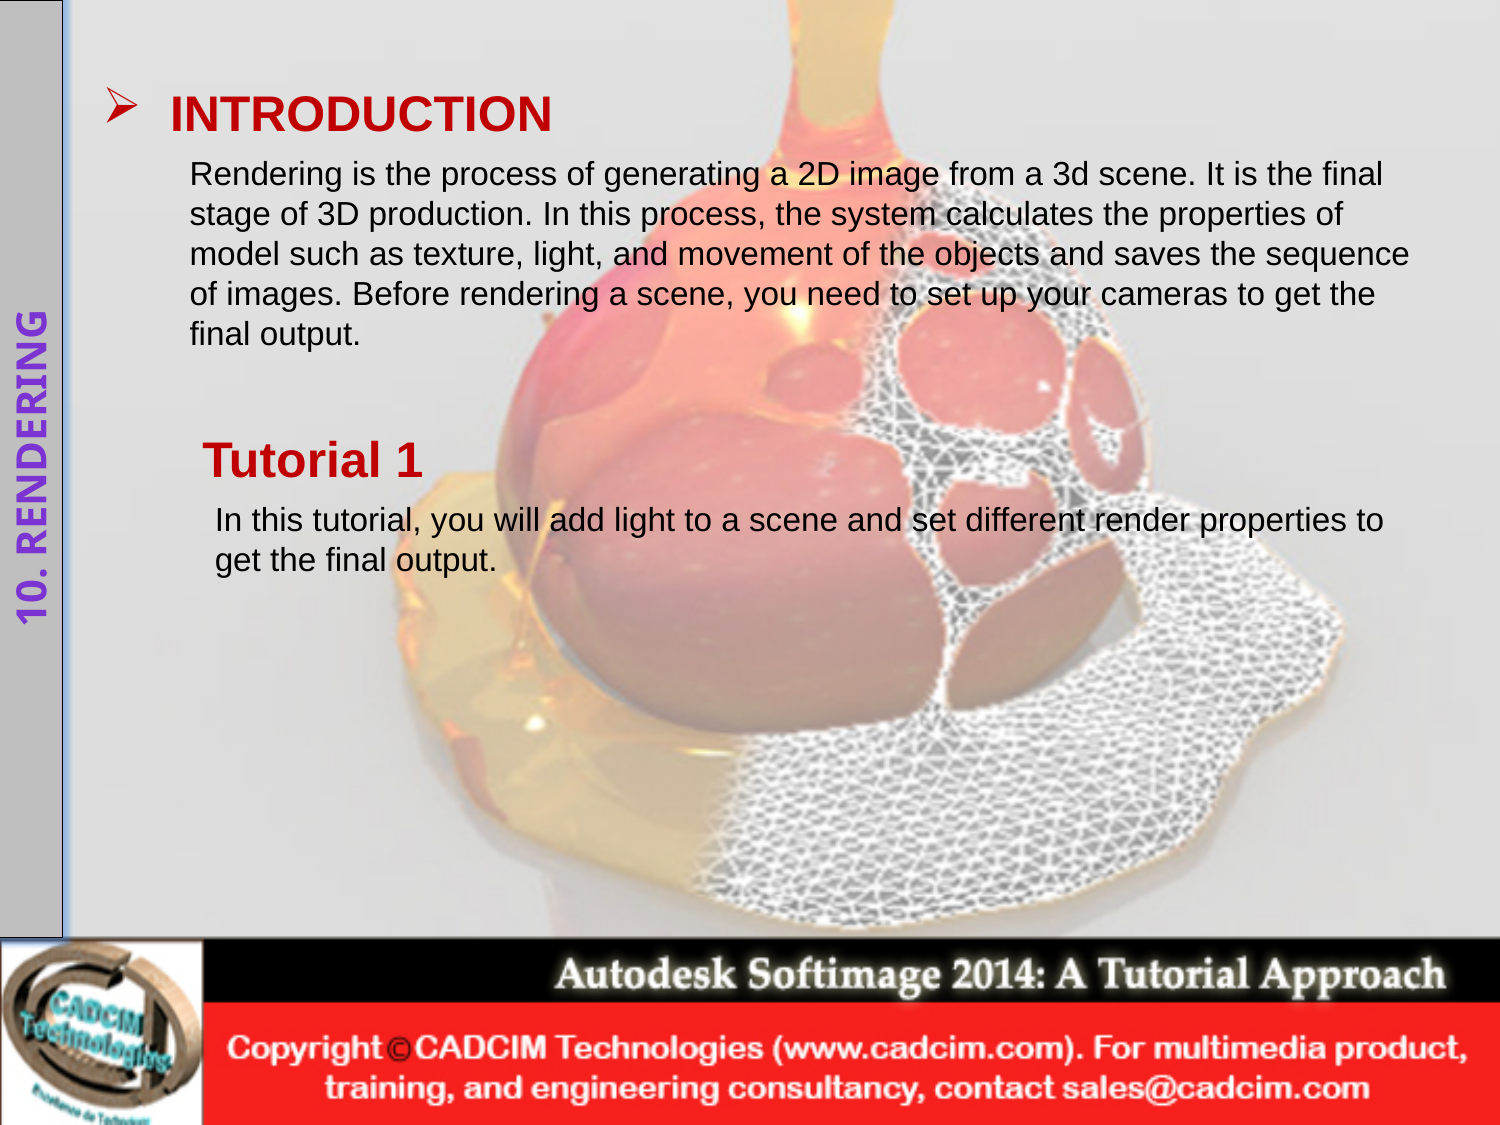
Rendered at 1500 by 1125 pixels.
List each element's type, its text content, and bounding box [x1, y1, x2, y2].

text_box Rendering is the process of generating a 2D image from a 3d scene. It is the final stage of 3D production. In this process, the system calculates the properties of model such as texture, light, and movement of the objects and saves the sequence of images. Before rendering a scene, you need to set up your cameras to get the final output. [174, 94, 1450, 360]
picture [0, 0, 1500, 1125]
text_box Tutorial 1 [187, 374, 938, 495]
text_box INTRODUCTION [87, 74, 600, 149]
text_box In this tutorial, you will add light to a scene and set different render properties to get the final output. [200, 446, 1438, 586]
